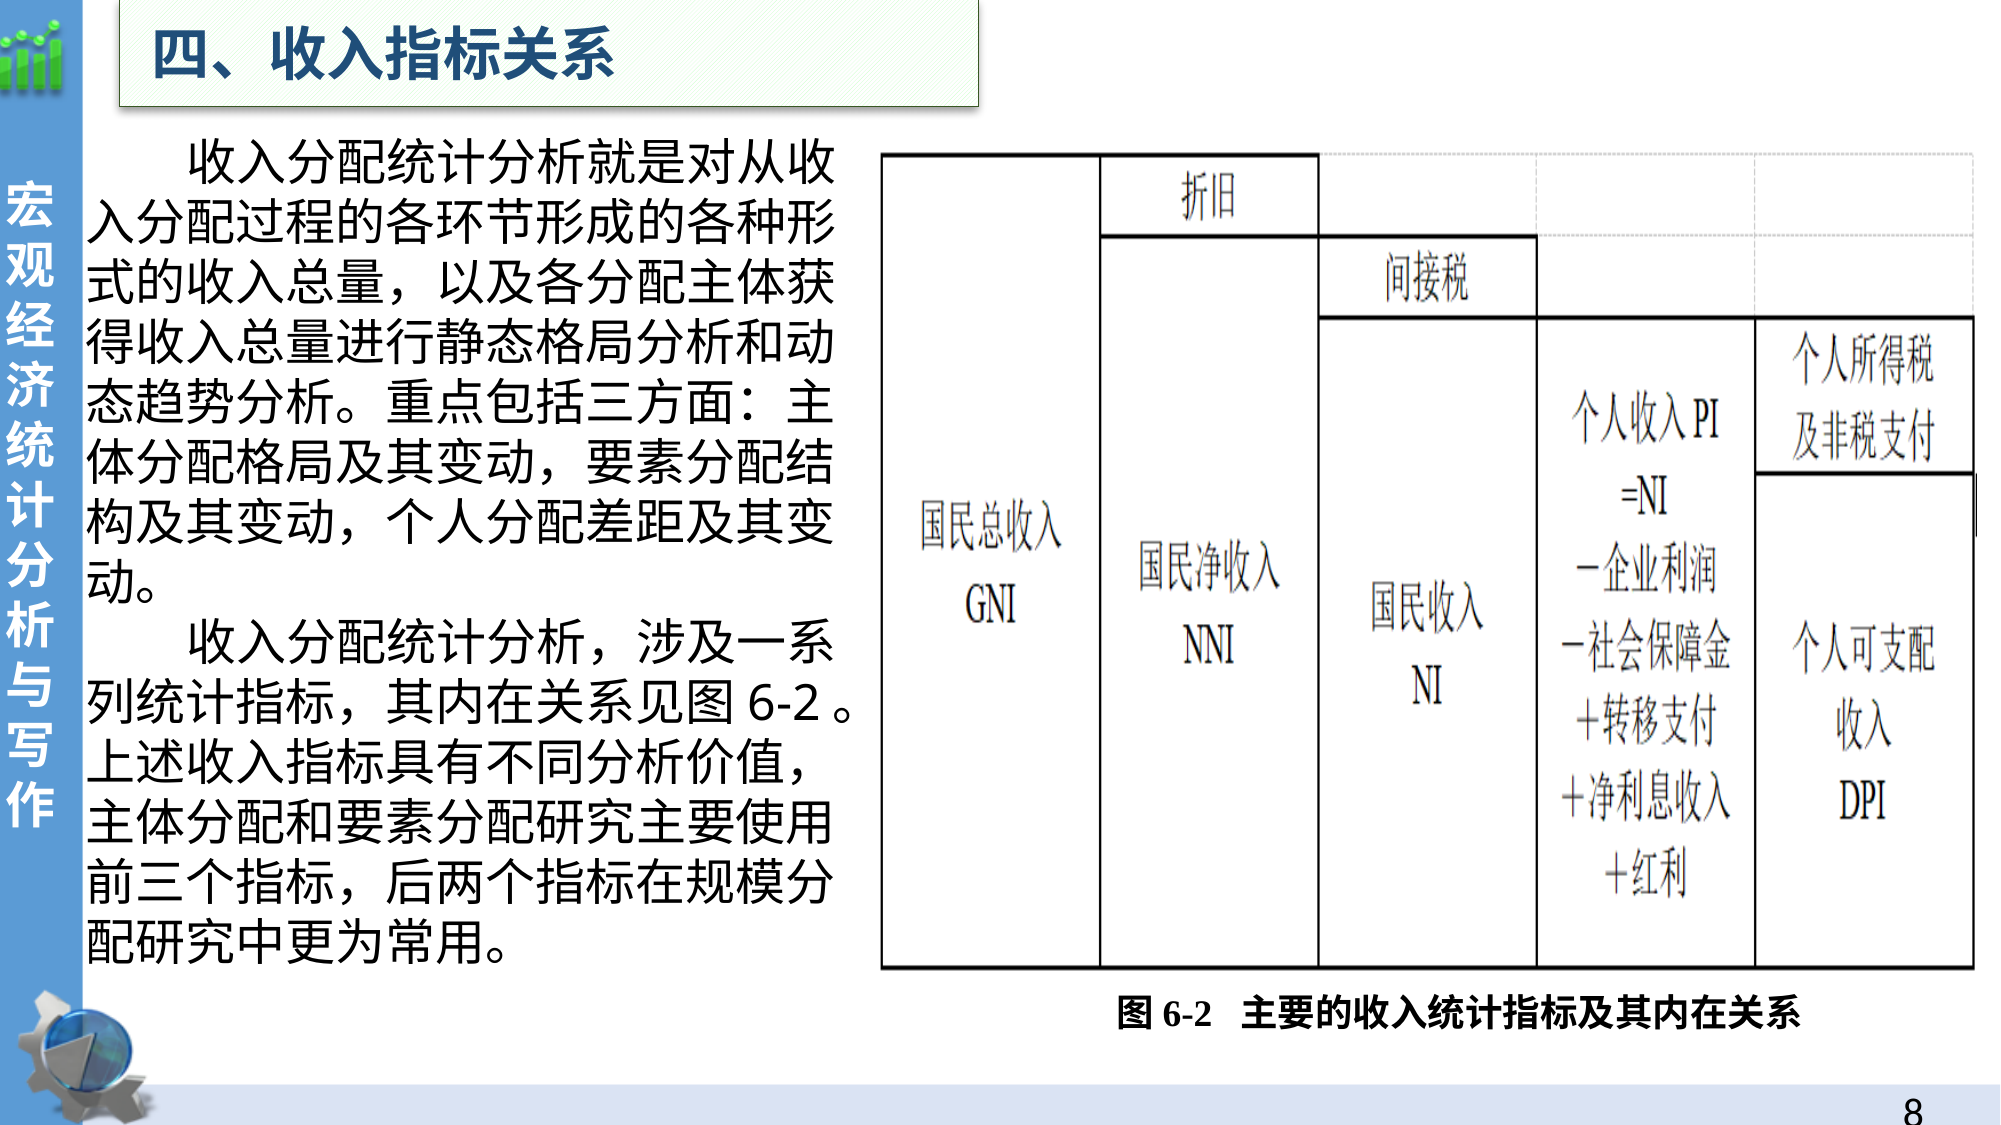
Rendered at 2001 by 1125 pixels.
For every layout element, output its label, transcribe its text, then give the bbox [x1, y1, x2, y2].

text_box 图6-2 主要的收入统计指标及其内在关系 [953, 982, 1966, 1042]
text_box 四、收入指标关系 [119, 0, 979, 107]
picture [0, 0, 2001, 1125]
text_box 收入分配统计分析就是对从收入分配过程的各环节形成的各种形式的收入总量，以及各分配主体获得收入总量进行静态格局分析和动态趋势分析。重点包括三方面：主体分配格局及其变动，要素分配结构及其变动，个人分配差距及其变动。 收入分配统计分析，涉及一系列统计指标，其内在关系见图6-2。上述收入指标具有不同分析价值，主体分配和要素分配研究主要使用前三个指标，后两个指标在规模分配研究中更为常用。 [70, 173, 899, 1043]
slide_number 7 [1786, 1085, 1940, 1125]
